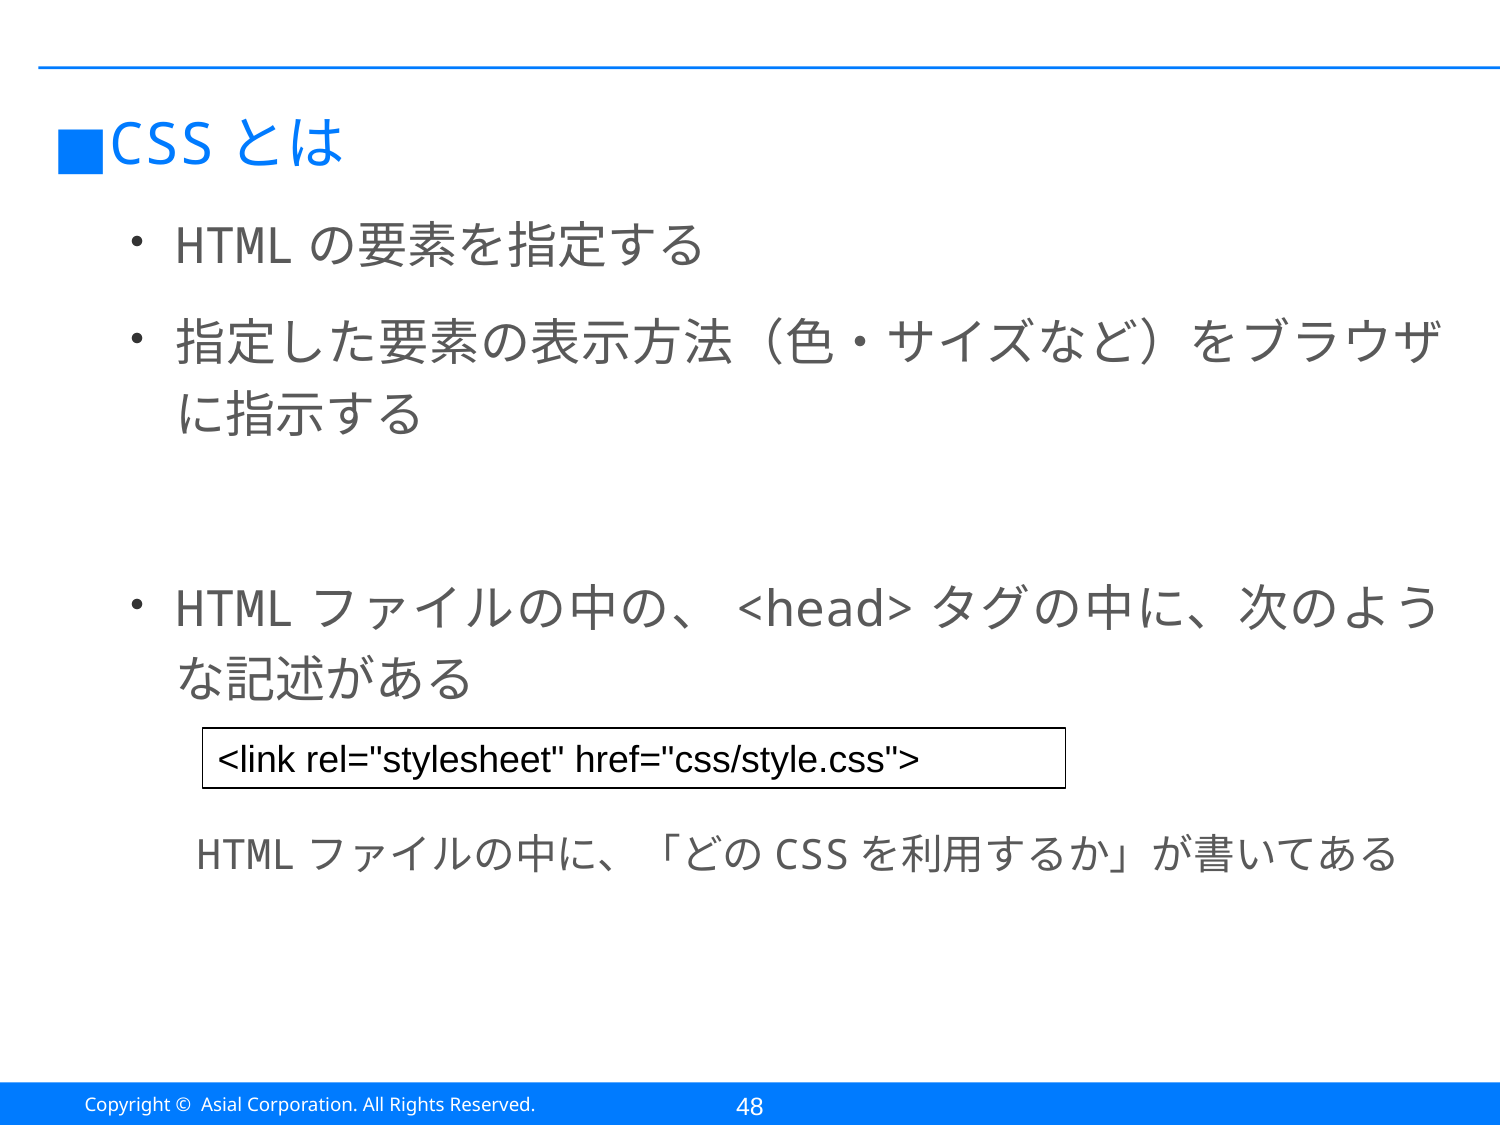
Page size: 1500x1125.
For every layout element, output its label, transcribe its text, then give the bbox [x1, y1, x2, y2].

text_box <link rel="stylesheet" href="css/style.css"> [202, 727, 1066, 788]
slide_number 48 [581, 1075, 919, 1125]
list CSSとは HTMLの要素を指定する 指定した要素の表示方法（色・サイズなど）をブラウザに指示する HTMLファイルの中の、<head>タグの中に、次のような記述がある HTMLファイルの中に、「どのCSSを利用するか」が書いてある [38, 84, 1459, 988]
